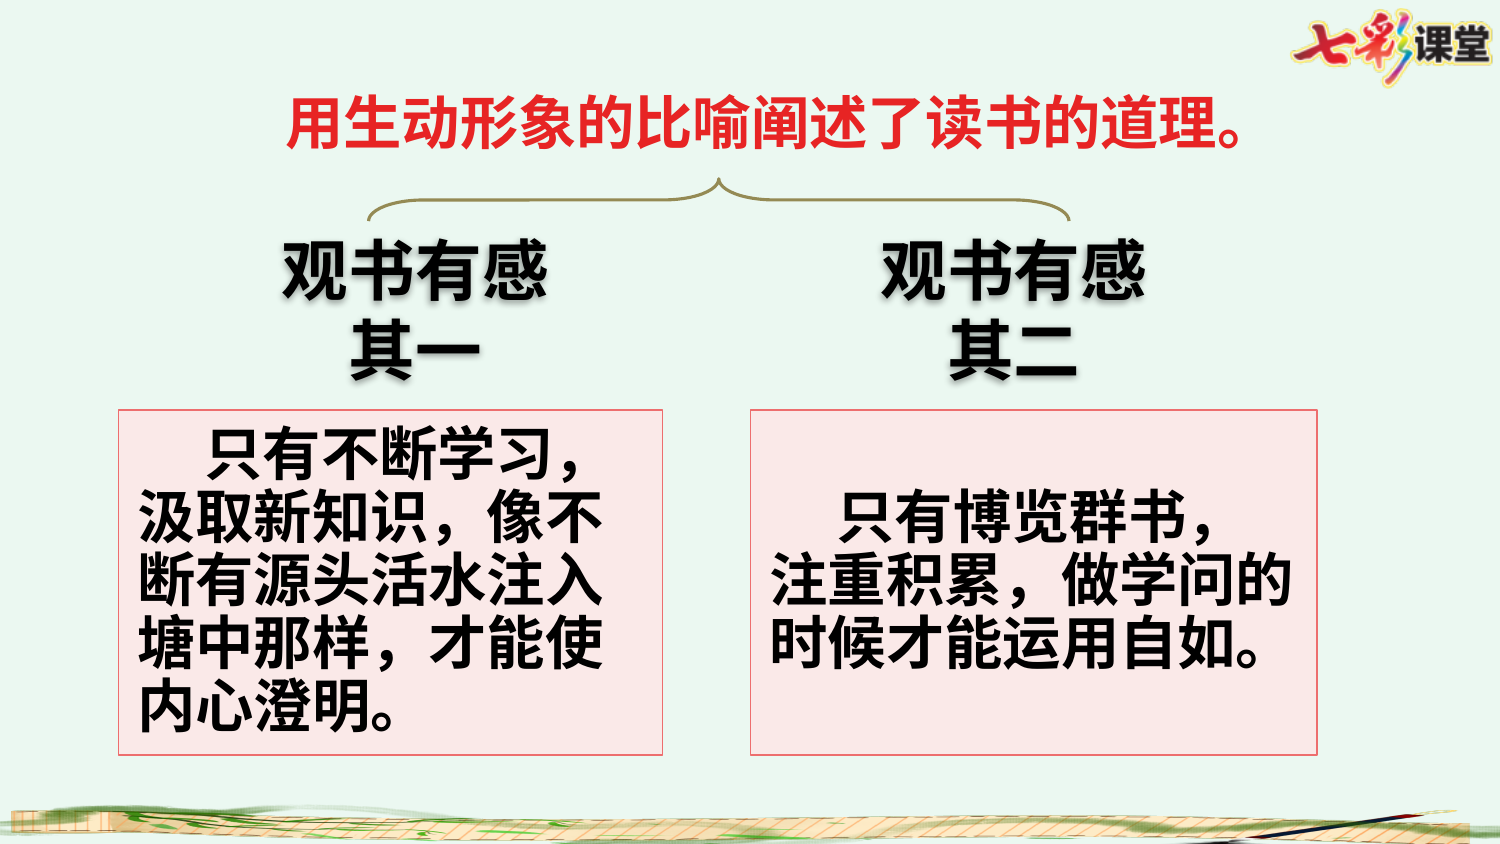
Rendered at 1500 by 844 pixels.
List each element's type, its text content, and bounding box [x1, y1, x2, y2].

text_box 只有博览群书，注重积累，做学问的时候才能运用自如。 [750, 409, 1318, 756]
picture [0, 732, 1500, 844]
text_box 观书有感 其二 [818, 230, 1210, 399]
text_box 观书有感 其一 [219, 218, 611, 399]
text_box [270, 78, 1247, 222]
text_box 只有不断学习，汲取新知识，像不断有源头活水注入塘中那样，才能使内心澄明。 [118, 409, 663, 756]
picture [1289, 8, 1495, 89]
